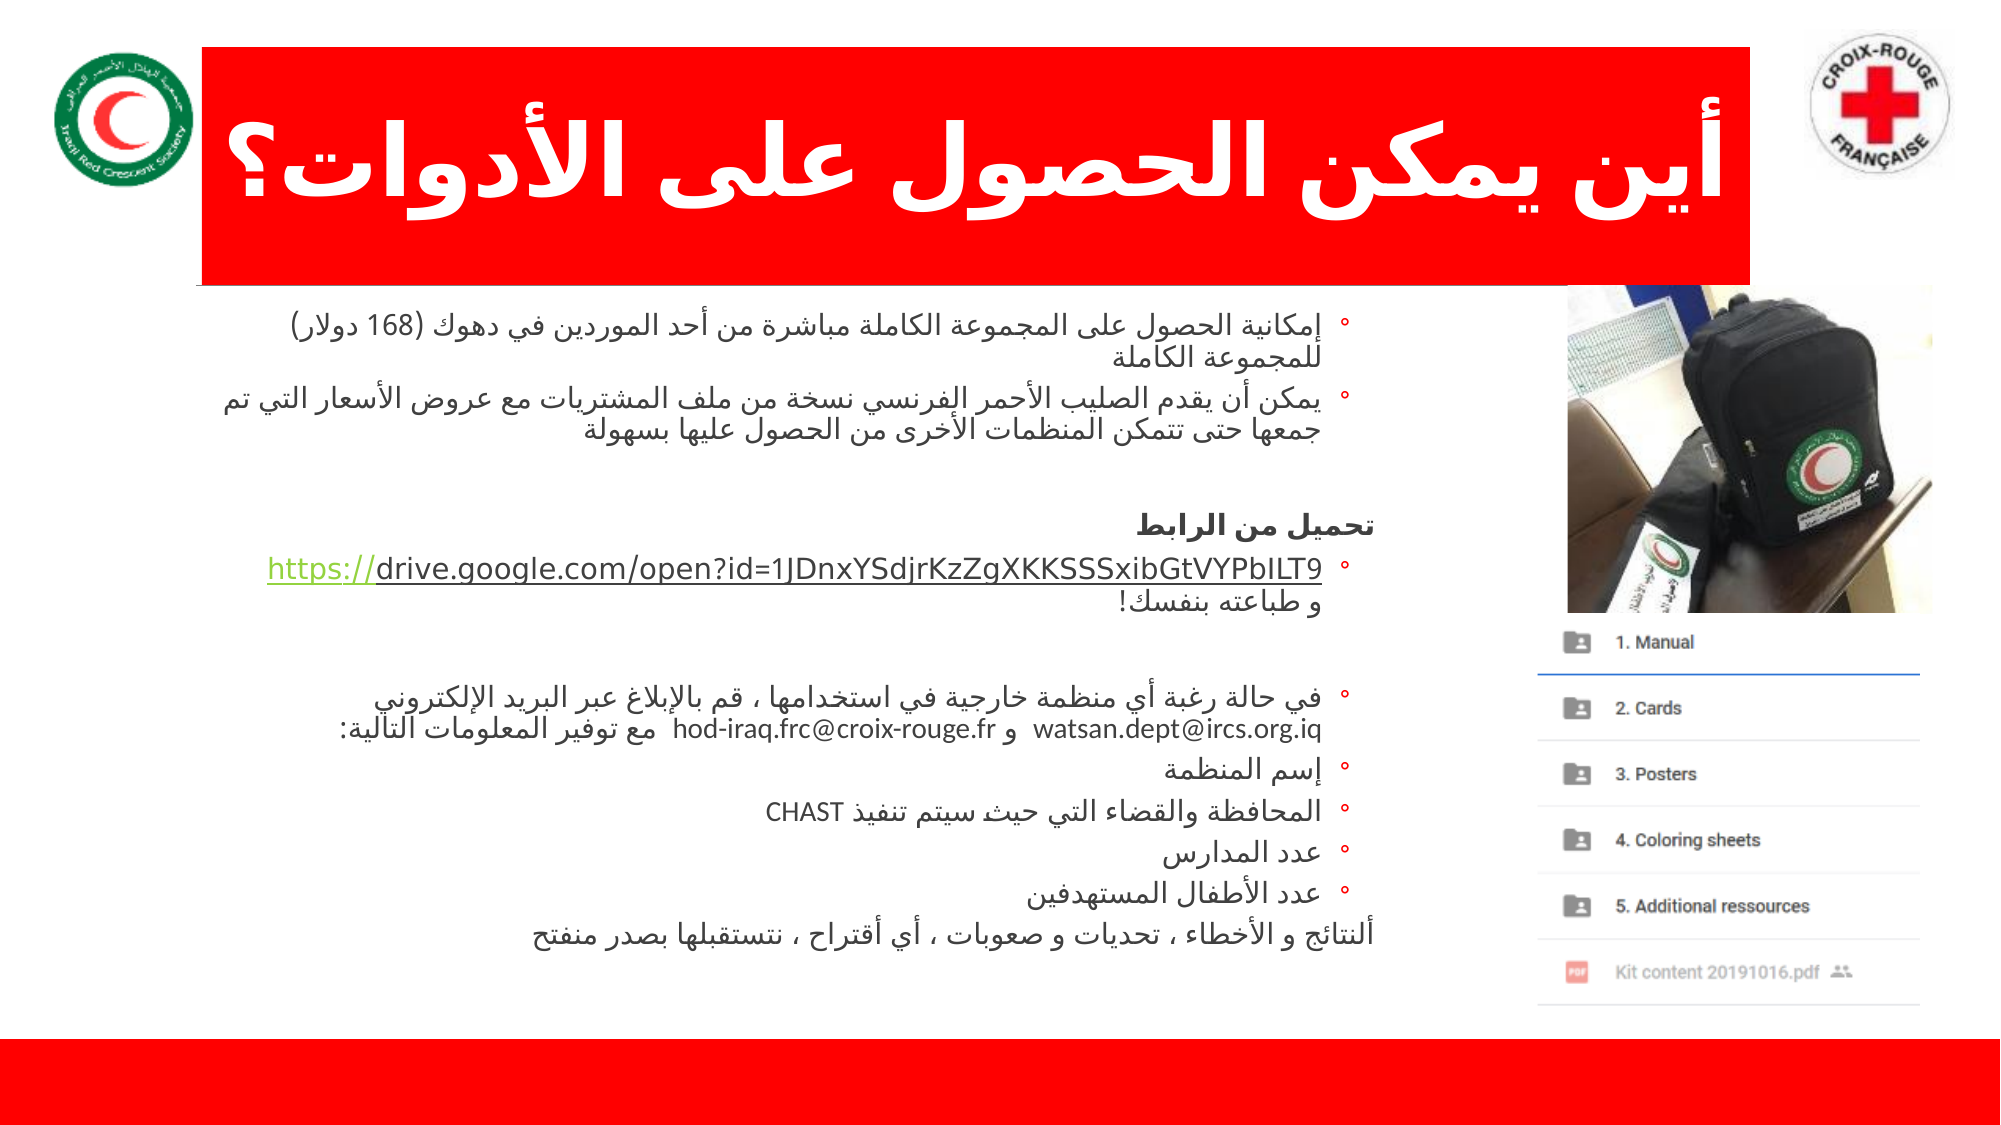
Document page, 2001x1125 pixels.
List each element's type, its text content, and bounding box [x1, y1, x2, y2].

list إمكانية الحصول على المجموعة الكاملة مباشرة من أحد الموردين في دهوك (168 دولار) للمجموعة الكاملة يمكن أن يقدم الصليب الأحمر الفرنسي نسخة من ملف المشتريات مع عروض الأسعار التي تم جمعها حتى تتمكن المنظمات الأخرى من الحصول عليها بسهولة تحميل من الرابط https://drive.google.com/open?id=1JDnxYSdjrKzZgXKKSSSxibGtVYPbILT9 و طباعته بنفسك! في حالة رغبة أي منظمة خارجية في استخدامها ، قم بالإبلاغ عبر البريد الإلكتروني watsan.dept@ircs.org.iq و hod-iraq.frc@croix-rouge.fr مع توفير المعلومات التالية: إسم المنظمة المحافظة والقضاء التي حيث سيتم تنفيذ CHAST عدد المدارس عدد الأطفال المستهدفين ألنتائج و الأخطاء ، تحديات و صعوبات ، أي أقتراح ، نتستقبلها بصدر منفتح [180, 302, 1376, 963]
picture [1803, 28, 1956, 181]
picture [49, 46, 198, 195]
picture [1516, 284, 1933, 1010]
title أين يمكن الحصول على الأدوات؟ [201, 47, 1750, 285]
